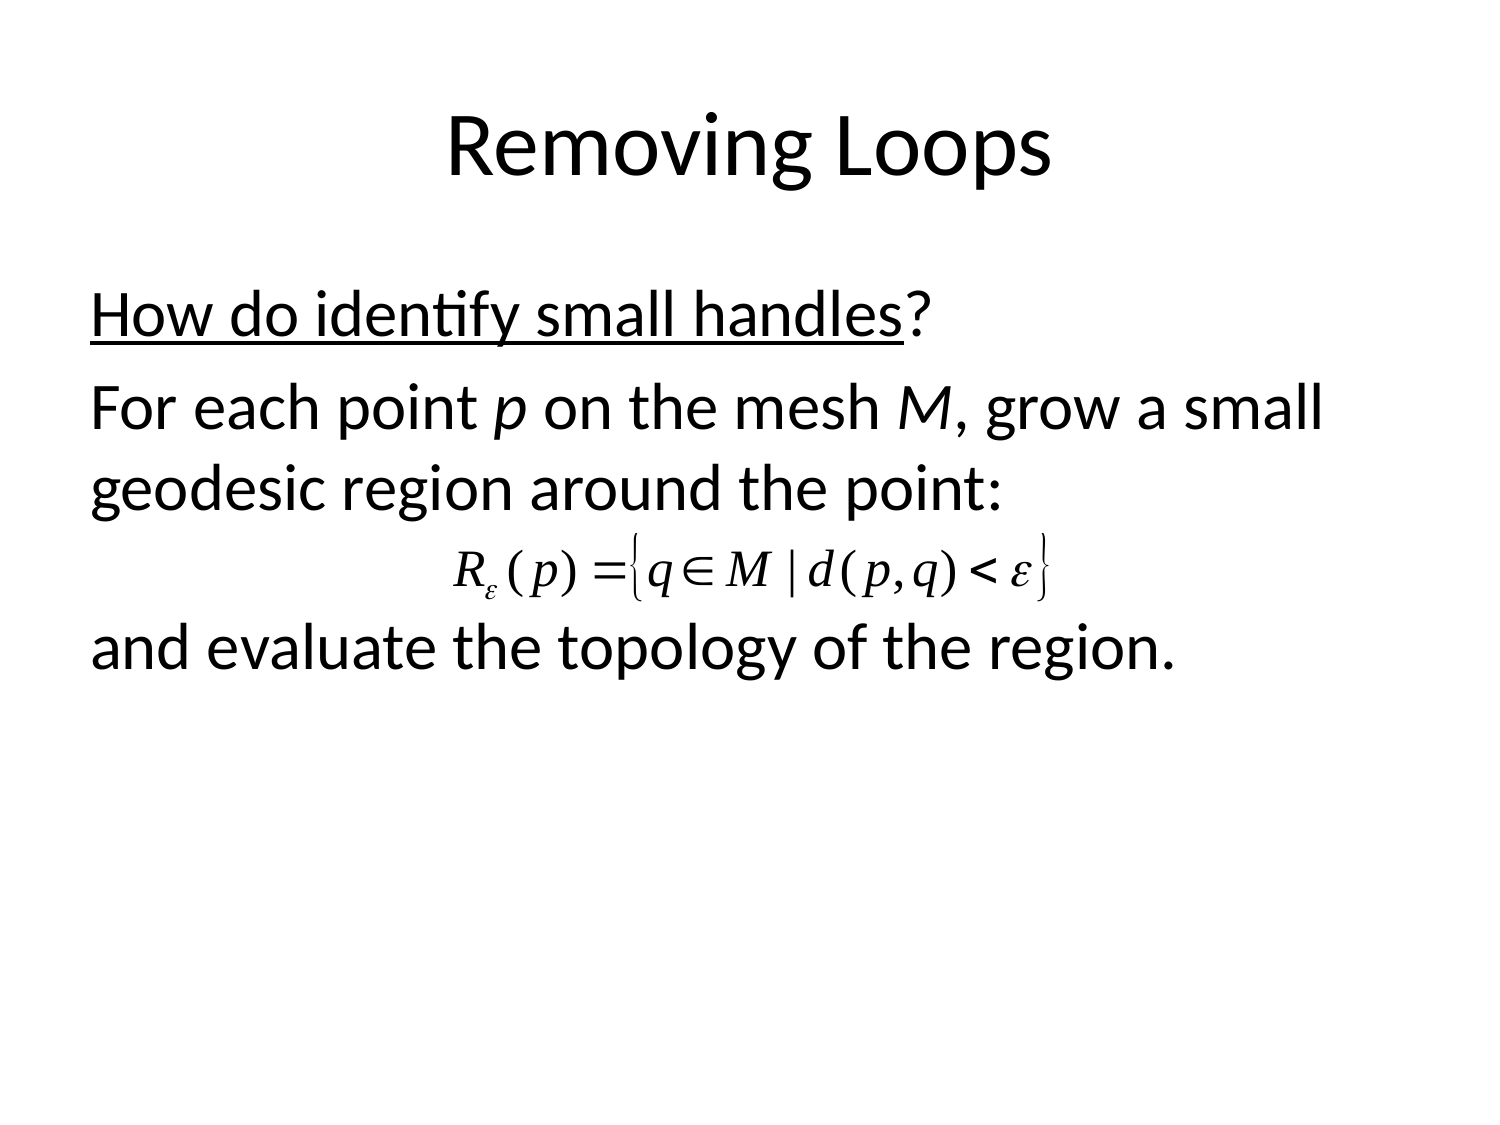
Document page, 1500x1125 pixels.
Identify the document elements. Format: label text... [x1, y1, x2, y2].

list How do identify small handles? For each point p on the mesh M, grow a small geodesic region around the point: and evaluate the topology of the region. [75, 262, 1425, 1005]
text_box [443, 533, 1063, 613]
title Removing Loops [75, 45, 1425, 233]
